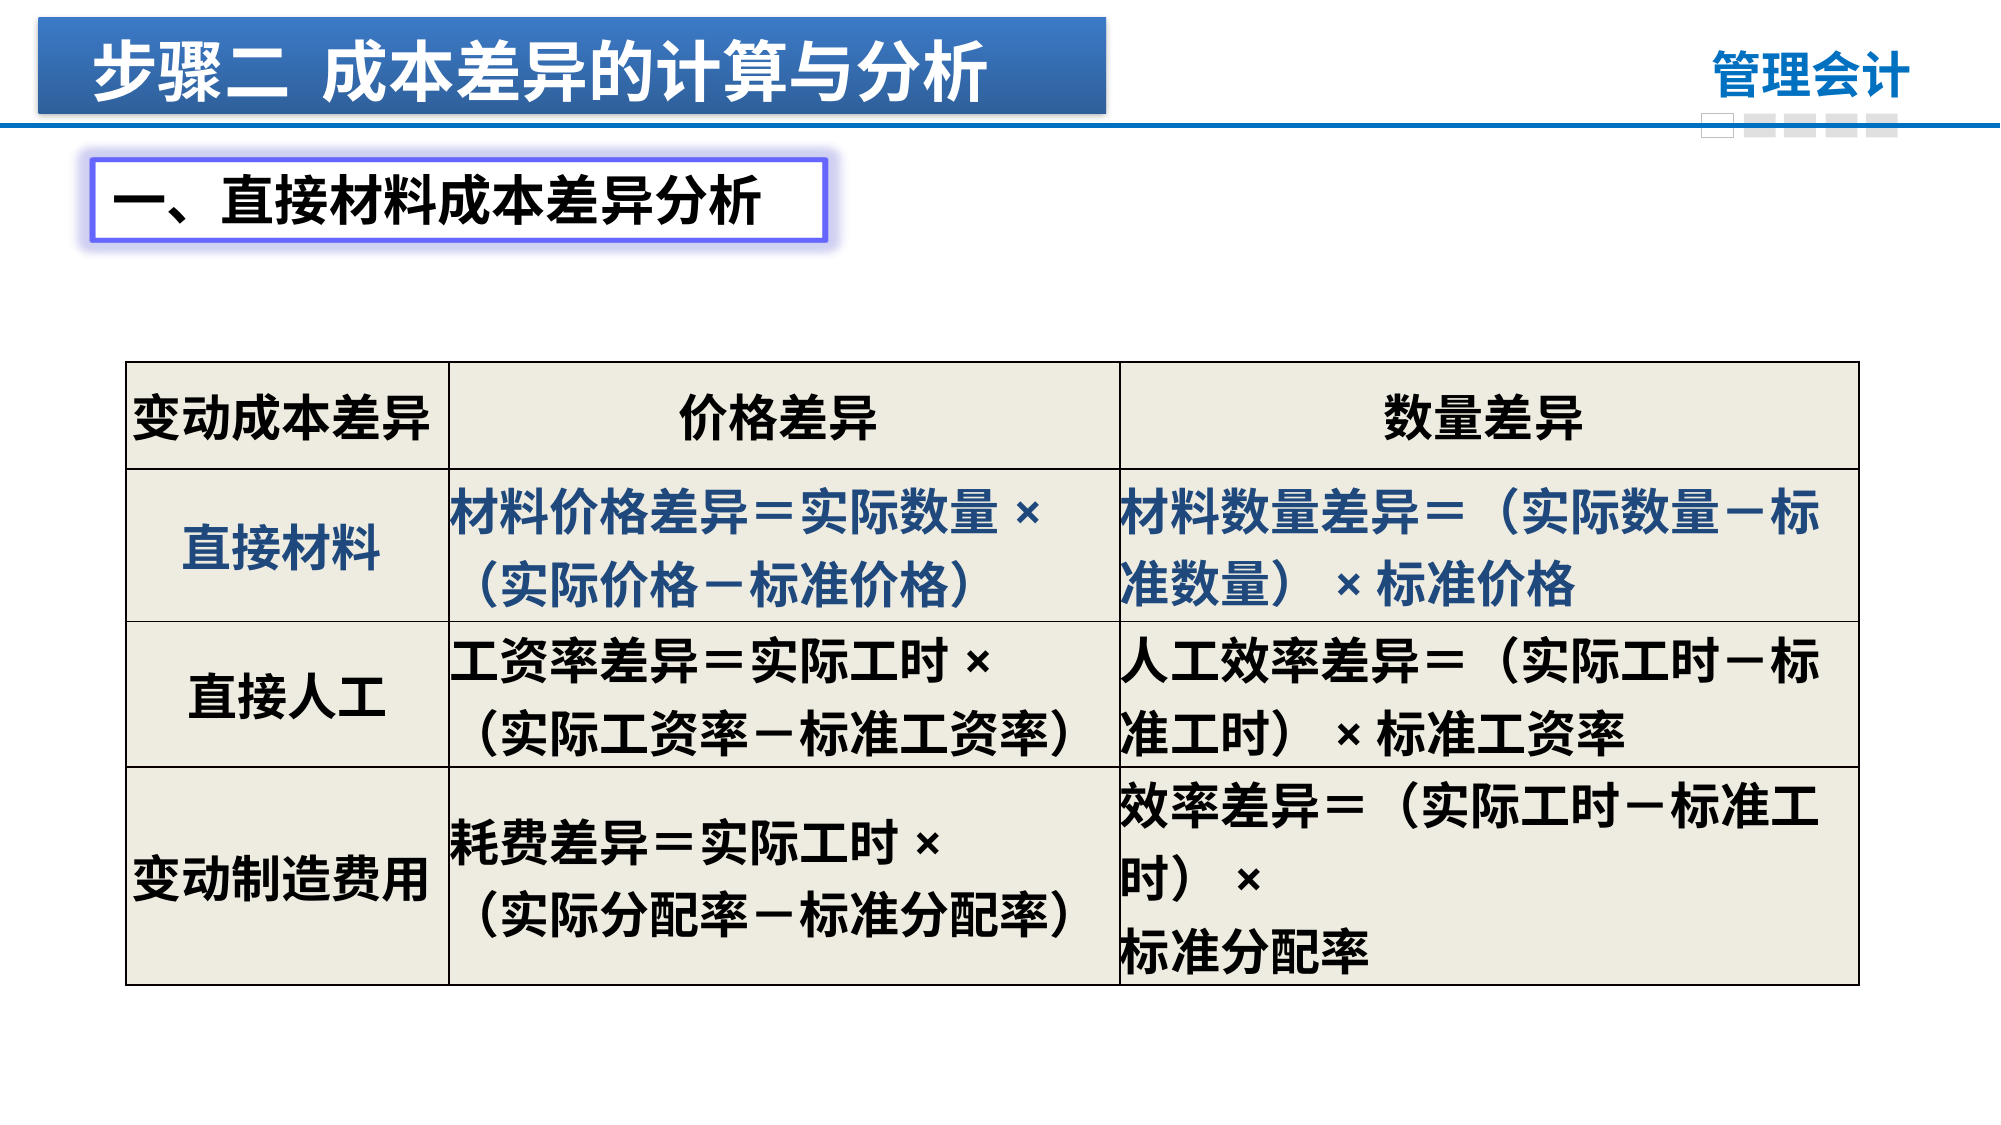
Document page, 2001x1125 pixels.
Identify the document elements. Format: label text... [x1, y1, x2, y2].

table_header 数量差异 [1121, 363, 1858, 468]
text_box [59, 132, 859, 268]
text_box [38, 17, 1107, 119]
table_cell 直接材料 [127, 470, 448, 621]
table_cell 人工效率差异＝（实际工时－标准工时）×标准工资率 [1121, 622, 1858, 766]
table_cell 变动制造费用 [127, 768, 448, 984]
table_header 价格差异 [450, 363, 1119, 468]
table_cell 工资率差异＝实际工时× （实际工资率－标准工资率） [450, 622, 1119, 766]
table_cell 材料数量差异＝（实际数量－标准数量）×标准价格 [1121, 470, 1858, 621]
table_header 变动成本差异 [127, 363, 448, 468]
table_cell 效率差异＝（实际工时－标准工时）× 标准分配率 [1121, 768, 1858, 984]
table_cell 耗费差异＝实际工时× （实际分配率－标准分配率） [450, 768, 1119, 984]
table_cell 直接人工 [127, 622, 448, 766]
table_cell 材料价格差异＝实际数量× （实际价格－标准价格） [450, 470, 1119, 621]
